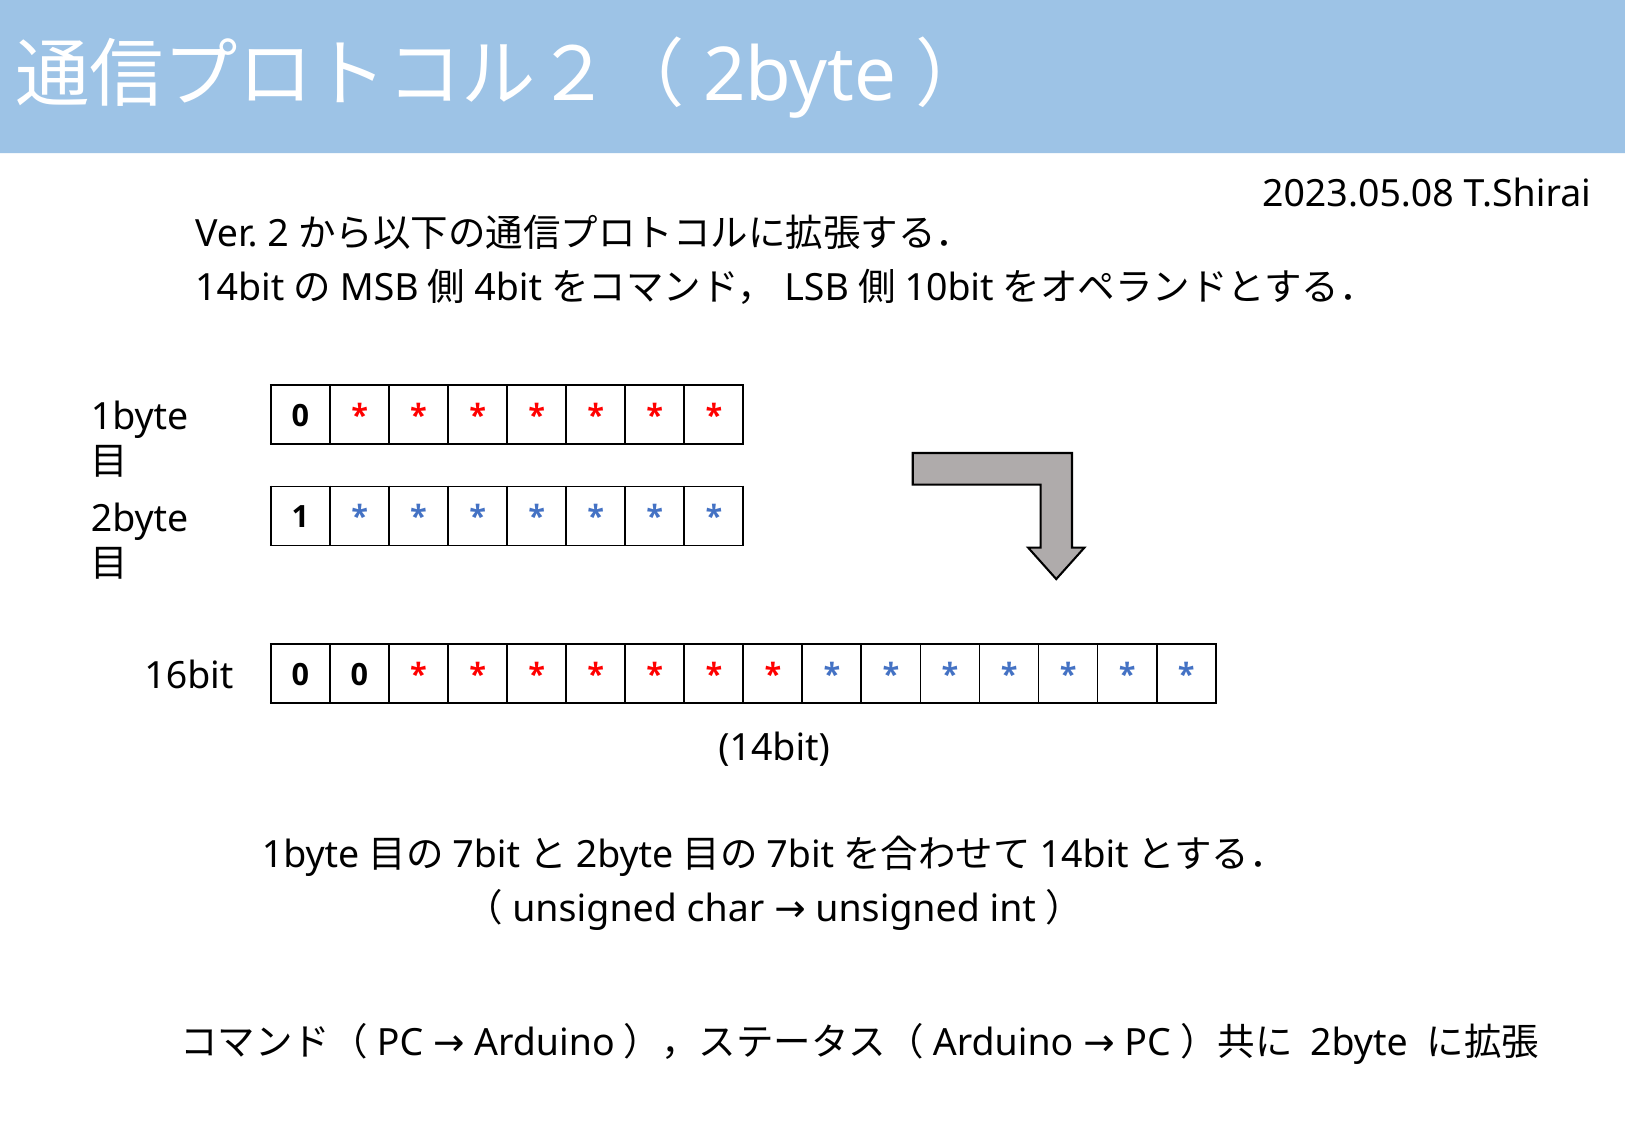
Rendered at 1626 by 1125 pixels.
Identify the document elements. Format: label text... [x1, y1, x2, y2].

table_header * [626, 487, 683, 545]
text_box 16bit [129, 643, 249, 704]
table_header * [626, 386, 683, 443]
text_box 2023.05.08 T.Shirai [1247, 161, 1625, 222]
table_header * [626, 645, 683, 702]
table_header * [1158, 645, 1215, 702]
table_header * [921, 645, 979, 702]
table_header * [980, 645, 1038, 702]
table_header * [567, 645, 624, 702]
table_header * [508, 487, 565, 545]
table_header * [508, 386, 565, 443]
text_box Ver. 2から以下の通信プロトコルに拡張する． 14bitのMSB側4bitをコマンド，LSB側10bitをオペランドとする． [180, 201, 1392, 316]
text_box [911, 451, 1087, 581]
table_header * [1098, 645, 1156, 702]
table_header * [449, 487, 506, 545]
table_header * [331, 487, 388, 545]
table_header 0 [331, 645, 388, 702]
table_header * [508, 645, 565, 702]
table_header * [1039, 645, 1097, 702]
table_header 1 [272, 487, 329, 545]
text_box コマンド（PC → Arduino），ステータス（Arduino → PC）共に 2byte に拡張 [165, 1010, 1554, 1070]
text_box 1byte目の7bitと2byte目の7bitを合わせて14bitとする． （unsigned char → unsigned int） [247, 813, 1302, 937]
text_box 2byte目 [76, 486, 248, 592]
text_box (14bit) [703, 715, 846, 775]
table_header * [449, 645, 506, 702]
table_header * [862, 645, 920, 702]
table_header 0 [272, 386, 329, 443]
table_header * [449, 386, 506, 443]
table_header * [685, 386, 742, 443]
table_header * [685, 645, 742, 702]
table_header * [685, 487, 742, 545]
title 通信プロトコル２（2byte） [0, 0, 1625, 154]
table_header * [390, 386, 447, 443]
table_header * [331, 386, 388, 443]
table_header * [567, 487, 624, 545]
table_header * [567, 386, 624, 443]
table_header 0 [272, 645, 329, 702]
table_header * [390, 487, 447, 545]
table_header * [390, 645, 447, 702]
text_box 1byte目 [76, 384, 248, 486]
table_header * [744, 645, 801, 702]
table_header * [803, 645, 860, 702]
